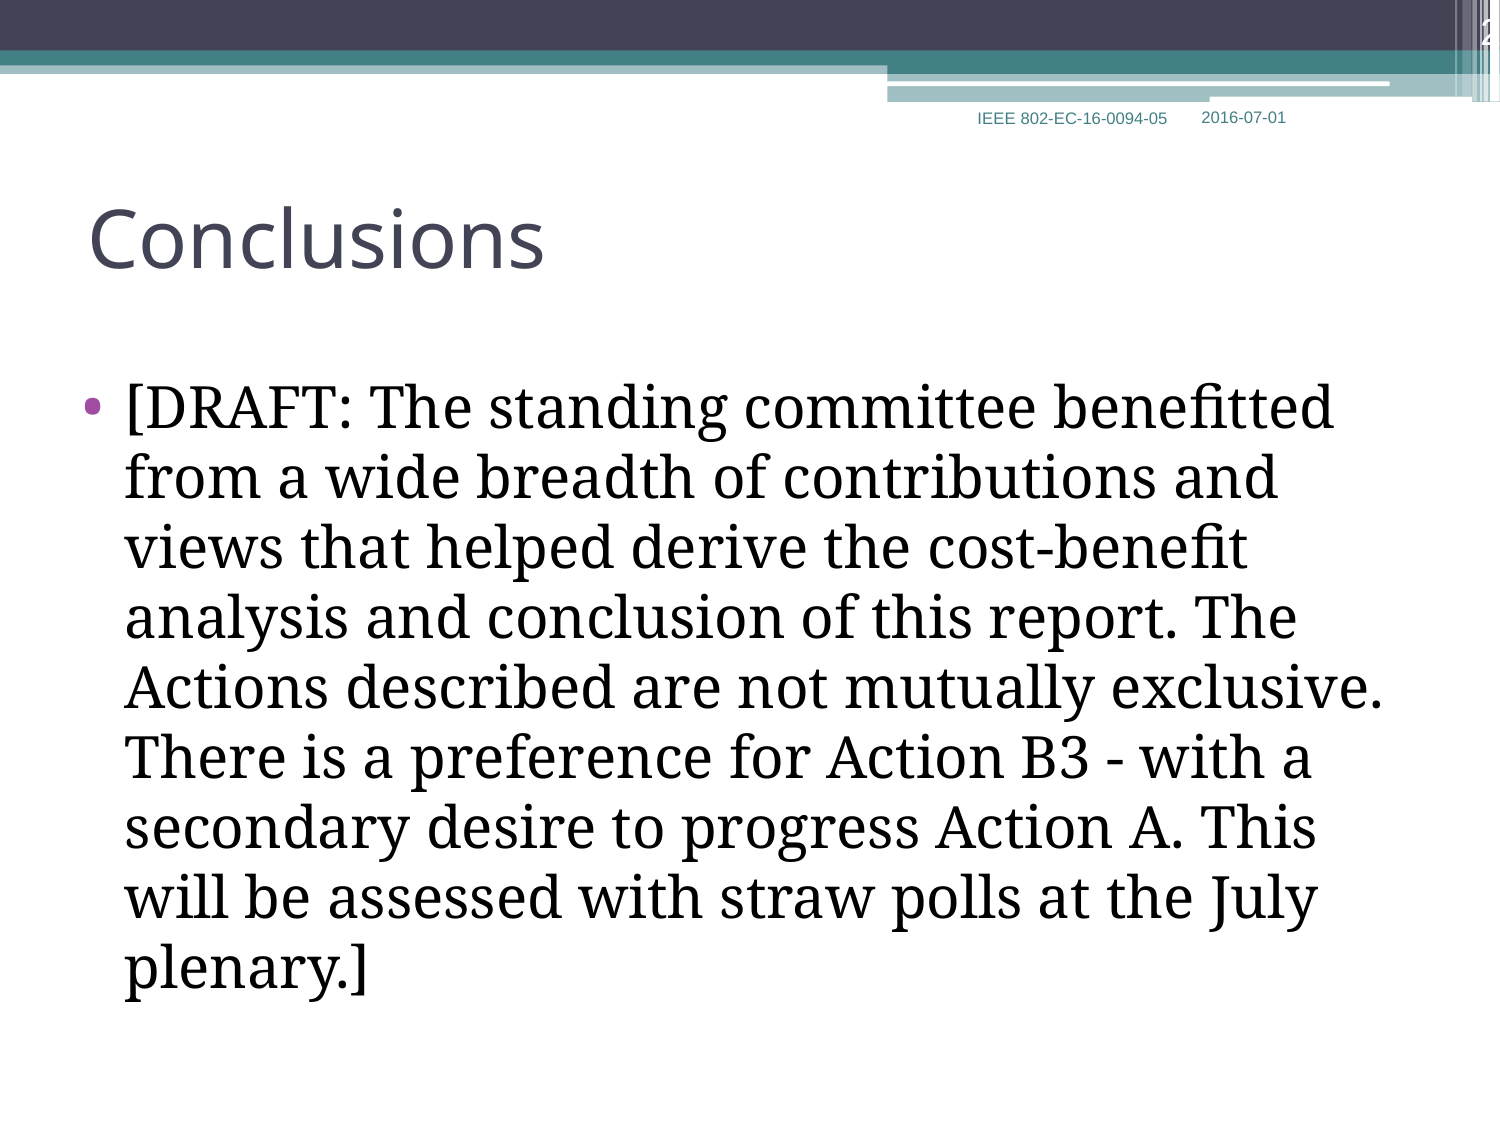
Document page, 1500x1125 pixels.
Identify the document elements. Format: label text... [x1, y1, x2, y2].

text_box [1490, 61, 1500, 102]
text_box [DRAFT: The standing committee benefitted from a wide breadth of contributions and views that helped derive the cost-benefit analysis and conclusion of this report. The Actions described are not mutually exclusive. There is a preference for Action B3 - with a secondary desire to progress Action A. This will be assessed with straw polls at the July plenary.] [49, 362, 1400, 1072]
text_box Conclusions [87, 187, 1357, 286]
text_box 25 [1343, 0, 1500, 61]
